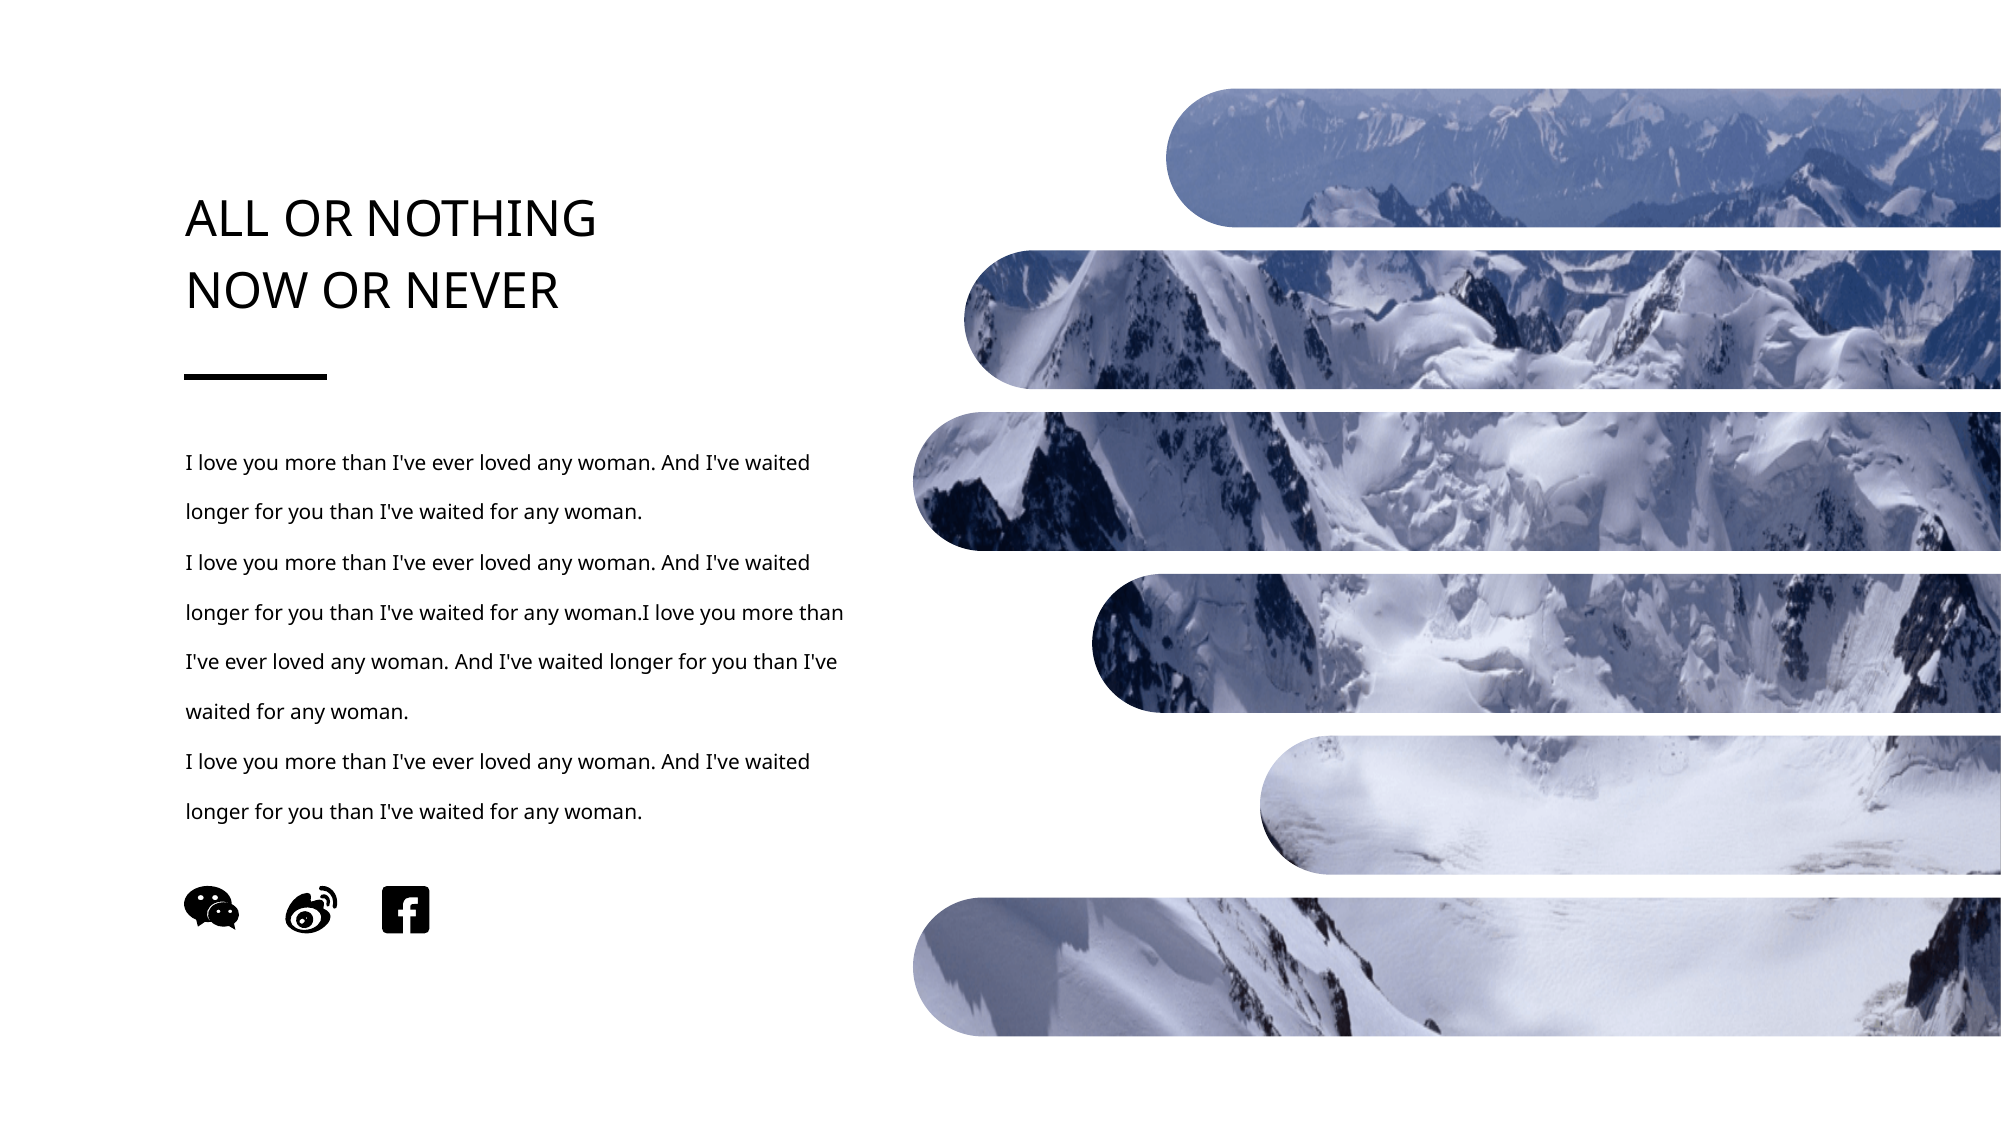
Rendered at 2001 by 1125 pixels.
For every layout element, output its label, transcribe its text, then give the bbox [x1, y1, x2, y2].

text_box [382, 886, 430, 934]
text_box I love you more than I've ever loved any woman. And I've waited longer for you than I've waited for any woman. I love you more than I've ever loved any woman. And I've waited longer for you than I've waited for any woman.I love you more than I've ever loved any woman. And I've waited longer for you than I've waited for any woman. I love you more than I've ever loved any woman. And I've waited longer for you than I've waited for any woman. [170, 416, 872, 832]
text_box [183, 884, 241, 932]
text_box ALL OR NOTHING NOW OR NEVER [170, 166, 656, 326]
picture [912, 88, 2001, 1037]
text_box [284, 884, 339, 935]
